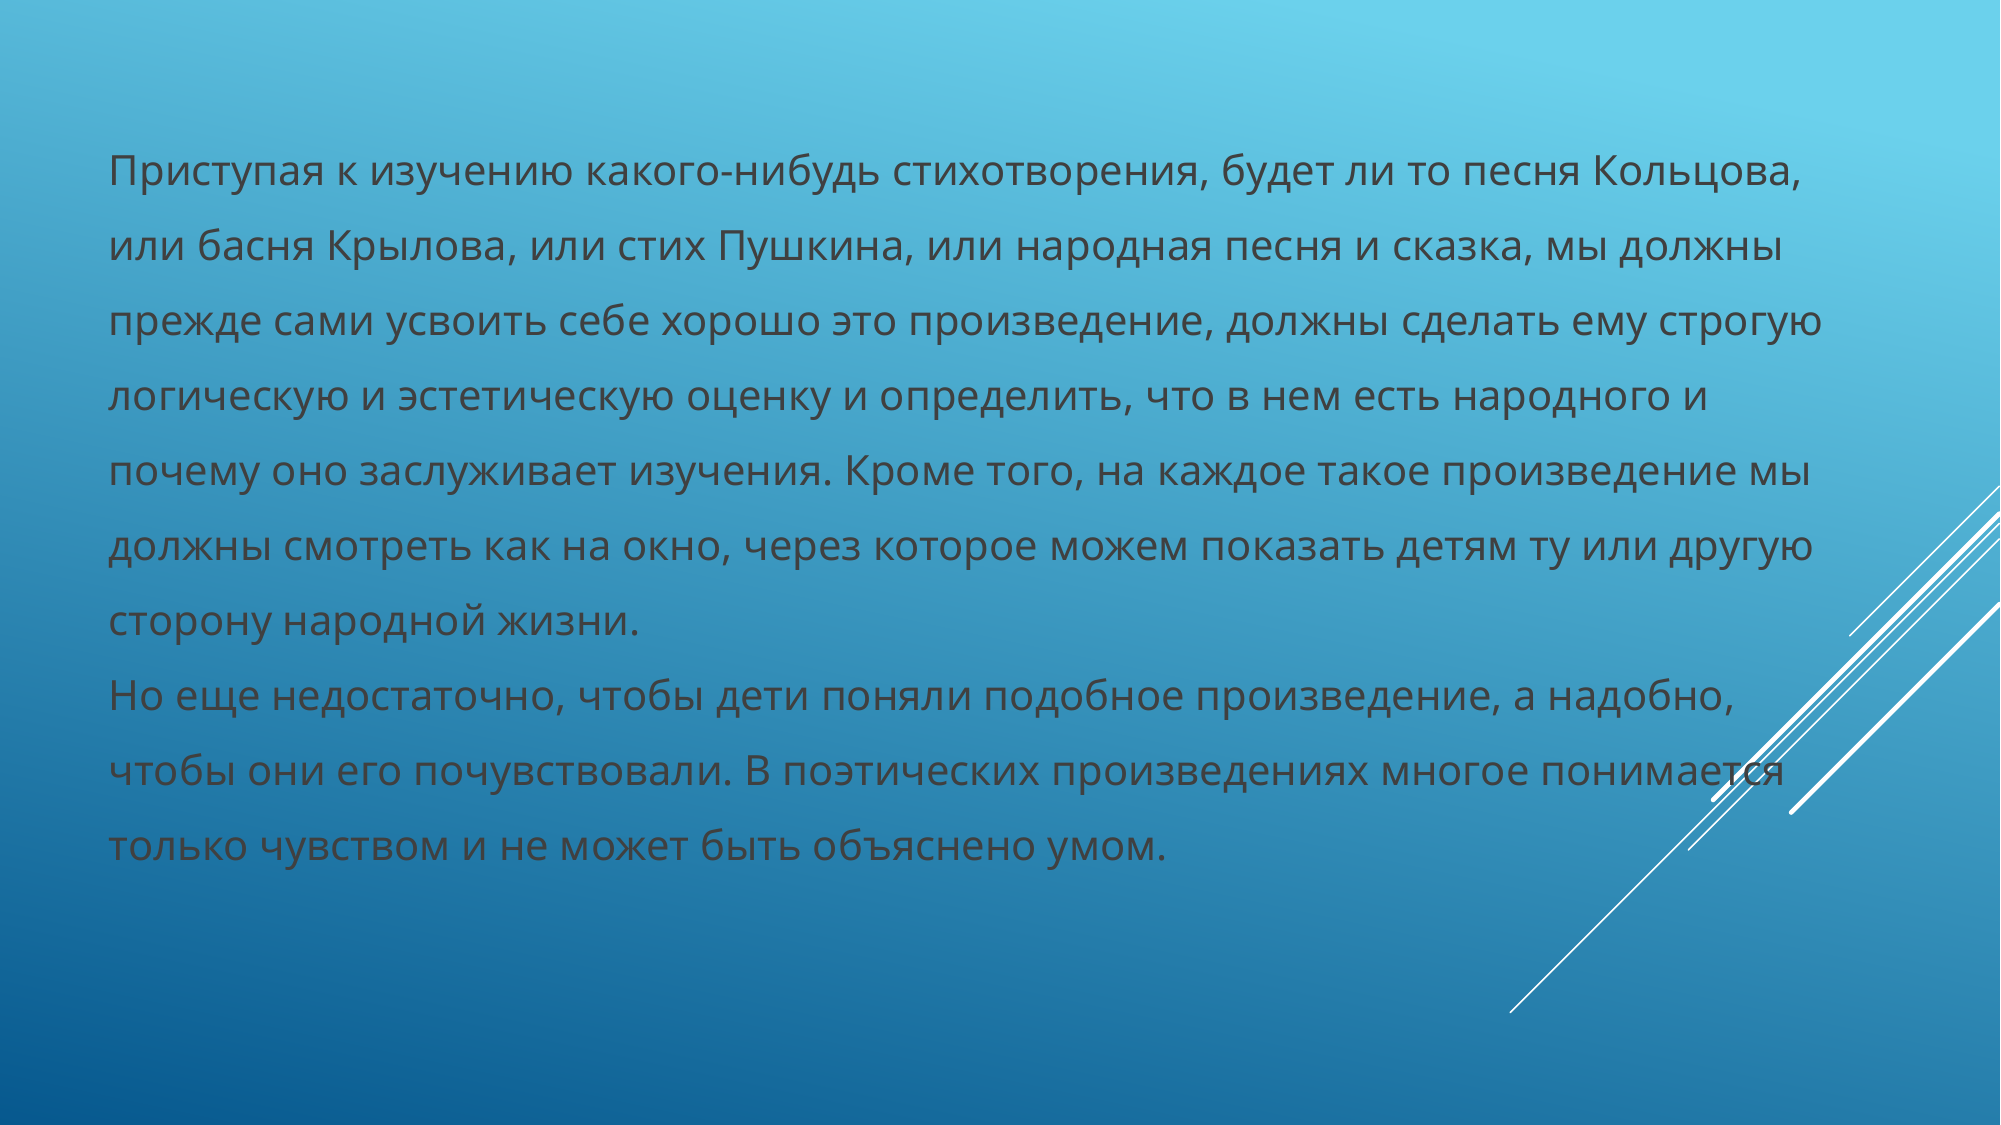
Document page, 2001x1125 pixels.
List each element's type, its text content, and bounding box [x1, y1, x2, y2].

text_box Приступая к изучению какого-нибудь стихотворения, будет ли то песня Кольцова, или басня Крылова, или стих Пушкина, или народная песня и сказка, мы должны прежде сами усвоить себе хорошо это произведение, должны сделать ему строгую логическую и эстетическую оценку и определить, что в нем есть народного и почему оно заслуживает изучения. Кроме того, на каждое такое произведение мы должны смотреть как на окно, через которое можем показать детям ту или другую сторону народной жизни. Но еще недостаточно, чтобы дети поняли подобное произведение, а надобно, чтобы они его почувствовали. В поэтических произведениях многое понимается только чувством и не может быть объяснено умом. [93, 111, 1885, 936]
